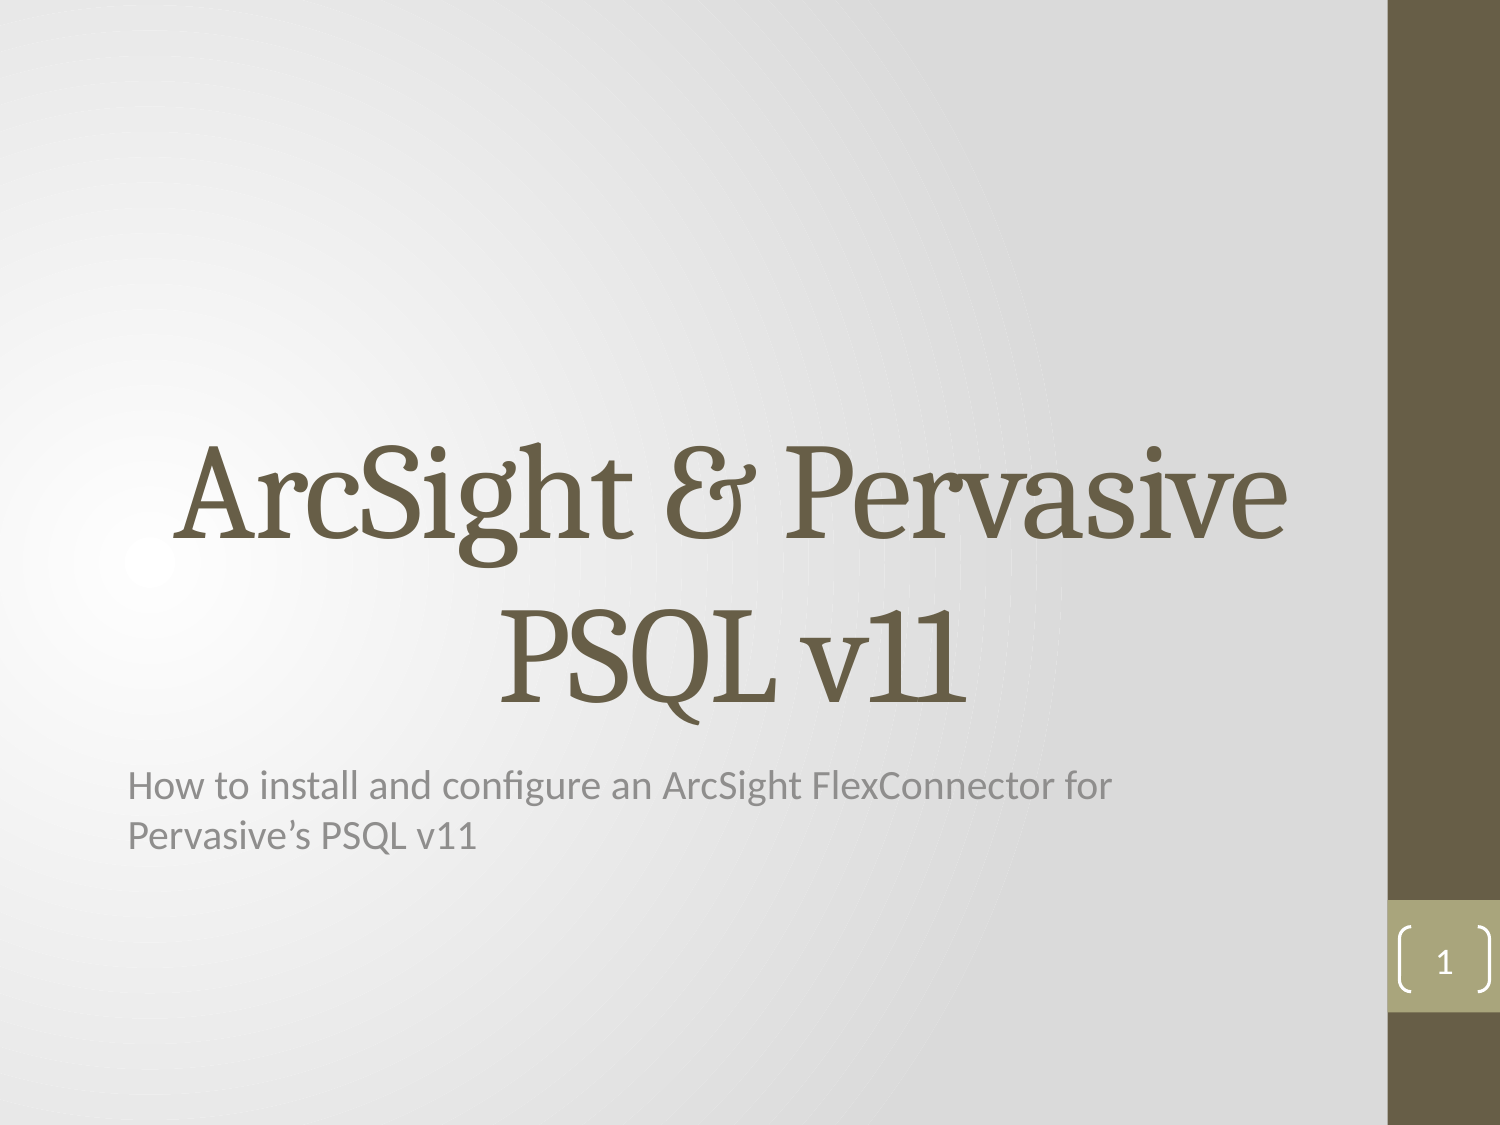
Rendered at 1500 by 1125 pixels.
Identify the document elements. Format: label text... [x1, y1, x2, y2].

subtitle How to install and configure an ArcSight FlexConnector for Pervasive’s PSQL v11 [112, 750, 1173, 925]
slide_number 1 [1397, 925, 1492, 994]
title ArcSight & Pervasive PSQL v11 [112, 312, 1350, 738]
